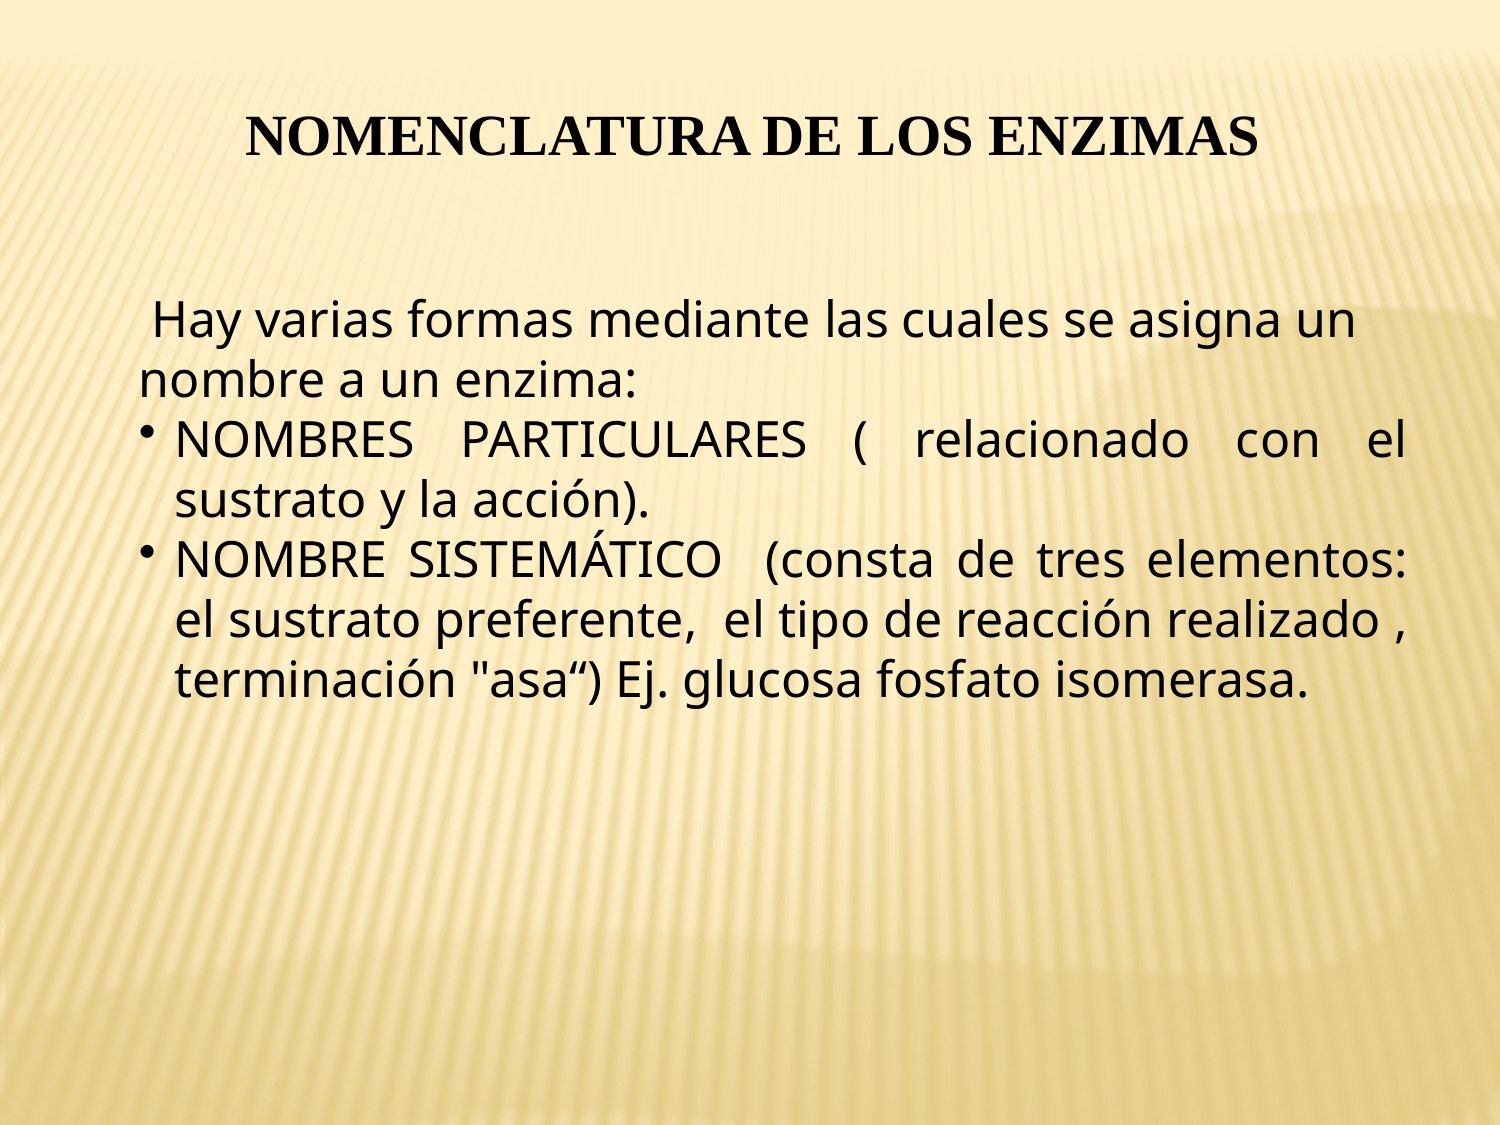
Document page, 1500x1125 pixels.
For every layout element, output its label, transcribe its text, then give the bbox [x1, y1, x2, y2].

text_box NOMENCLATURA DE LOS ENZIMAS [230, 90, 1294, 175]
text_box Hay varias formas mediante las cuales se asigna un nombre a un enzima: NOMBRES PARTICULARES ( relacionado con el sustrato y la acción). NOMBRE SISTEMÁTICO (consta de tres elementos: el sustrato preferente, el tipo de reacción realizado , terminación "asa“) Ej. glucosa fosfato isomerasa. [123, 219, 1424, 775]
